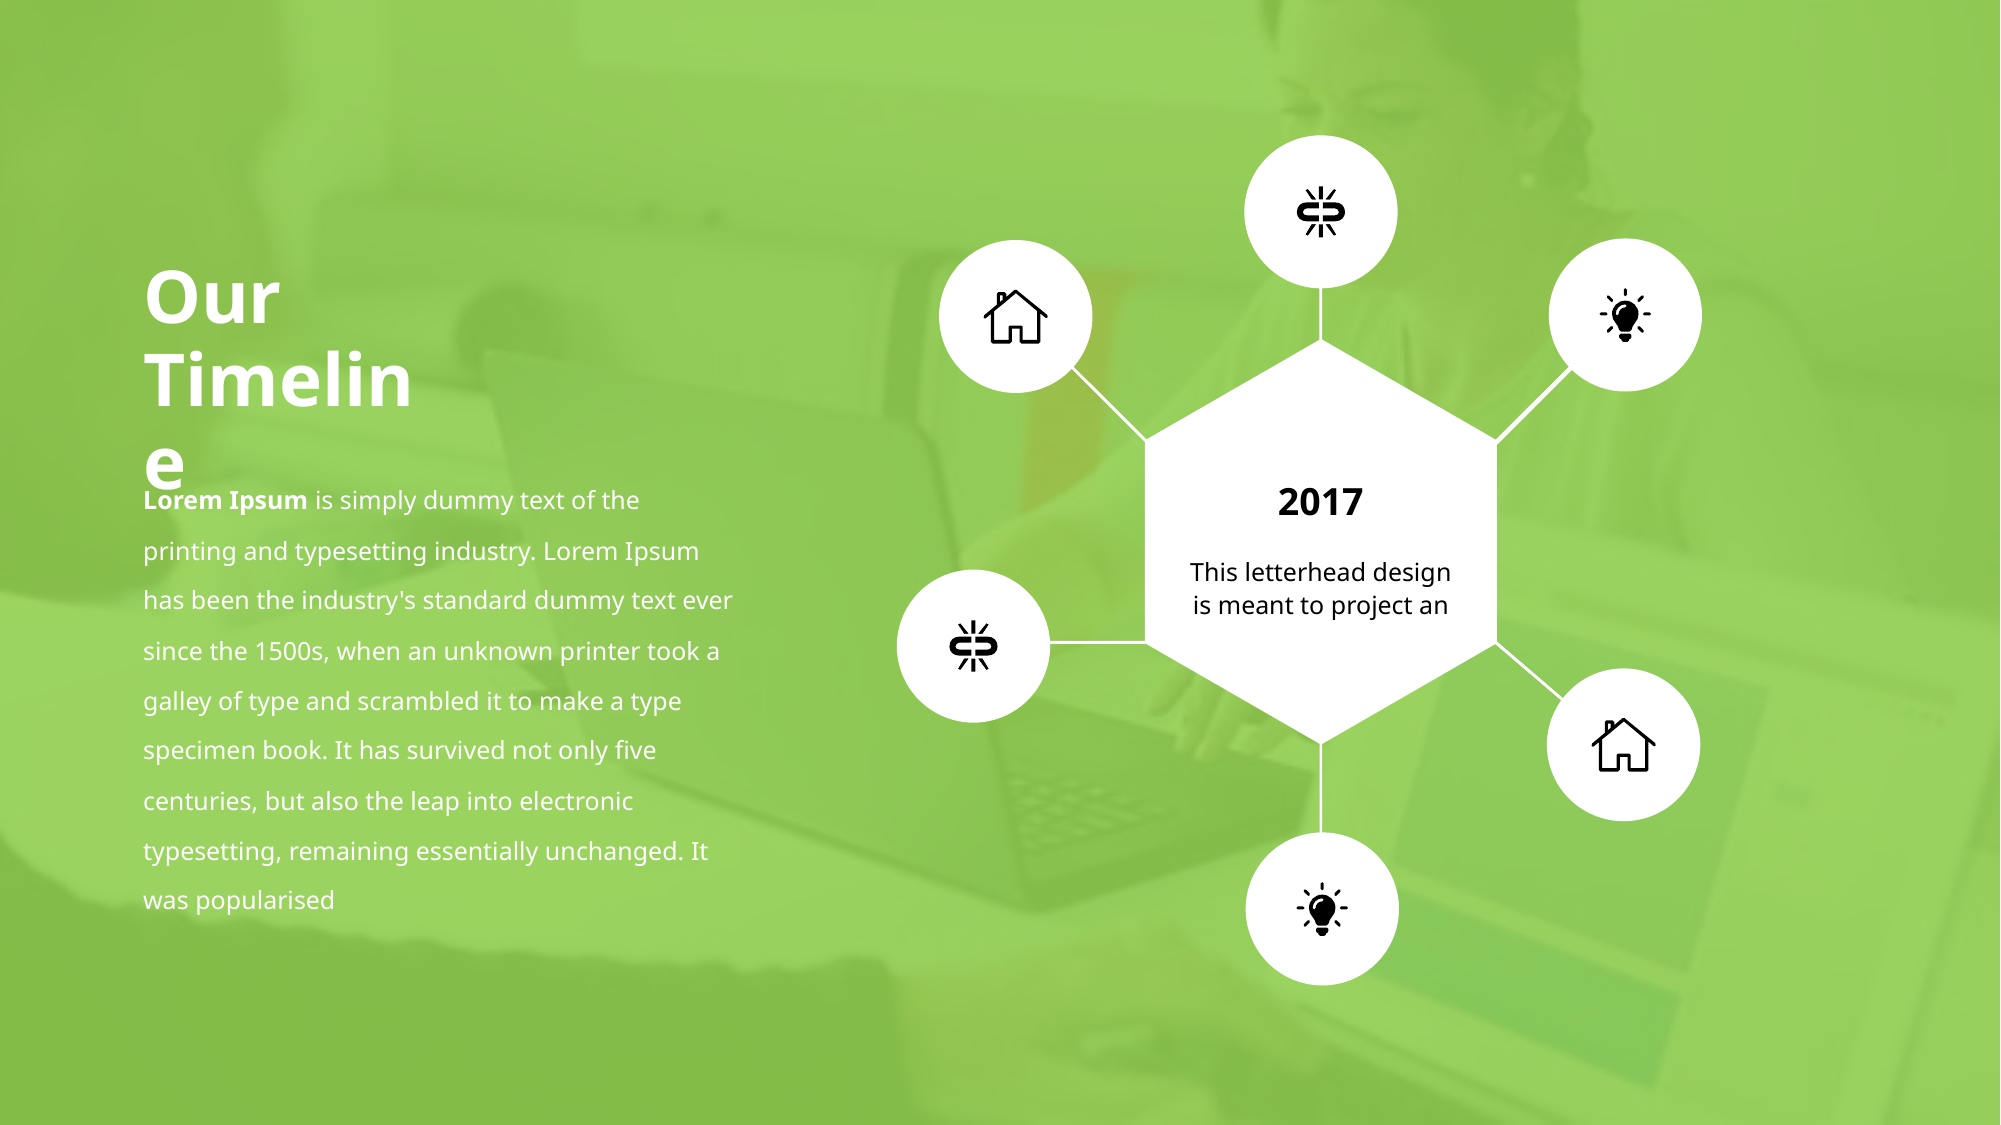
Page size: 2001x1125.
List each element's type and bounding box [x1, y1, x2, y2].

text_box [1181, 470, 1461, 621]
text_box [1296, 186, 1345, 238]
picture [0, 0, 2000, 1125]
text_box [949, 620, 998, 672]
